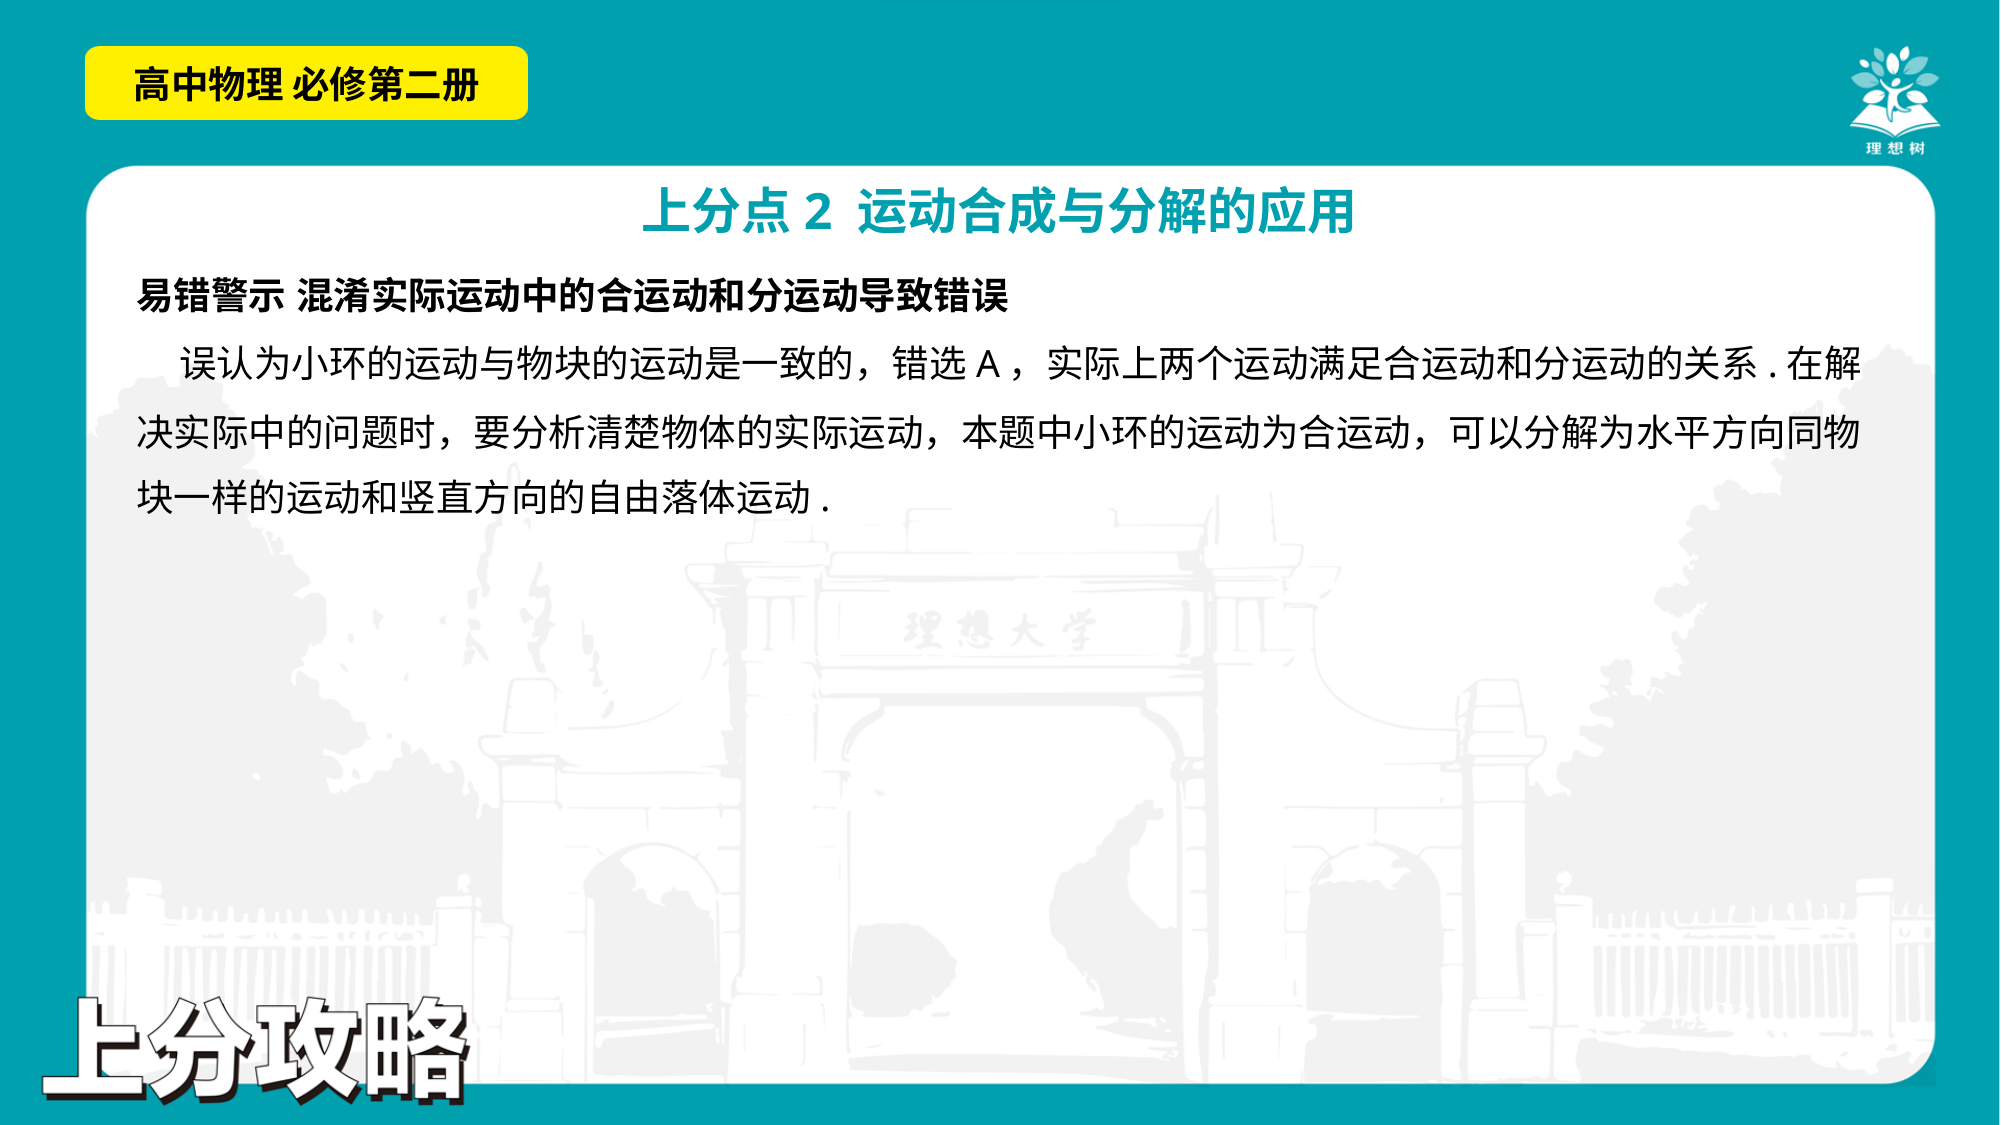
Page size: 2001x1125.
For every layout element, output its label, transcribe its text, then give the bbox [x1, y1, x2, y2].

text_box 易错警示 混淆实际运动中的合运动和分运动导致错误 误认为小环的运动与物块的运动是一致的，错选A，实际上两个运动满足合运动和分运动的关系.在解 决实际中的问题时，要分析清楚物体的实际运动，本题中小环的运动为合运动，可以分解为水平方向同物 块一样的运动和竖直方向的自由落体运动. [136, 247, 1865, 512]
picture [0, 0, 2000, 1125]
